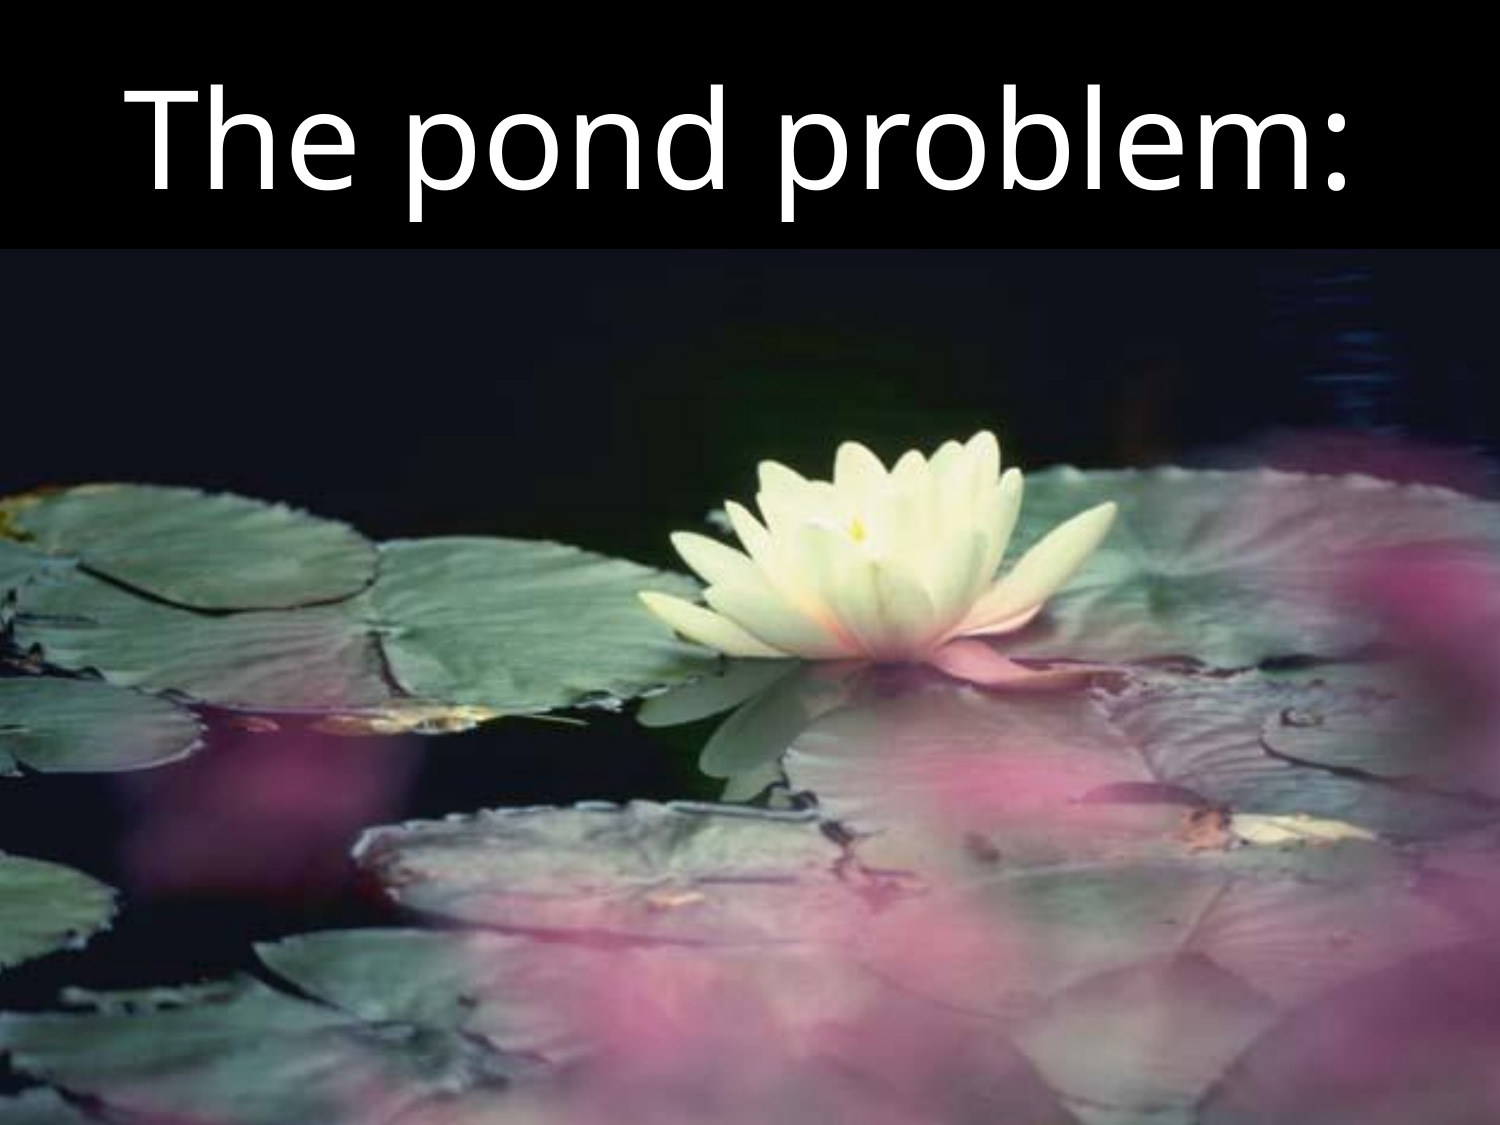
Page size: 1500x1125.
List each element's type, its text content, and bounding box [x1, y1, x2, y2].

title The pond problem: [75, 45, 1425, 233]
picture [0, 249, 1500, 1125]
